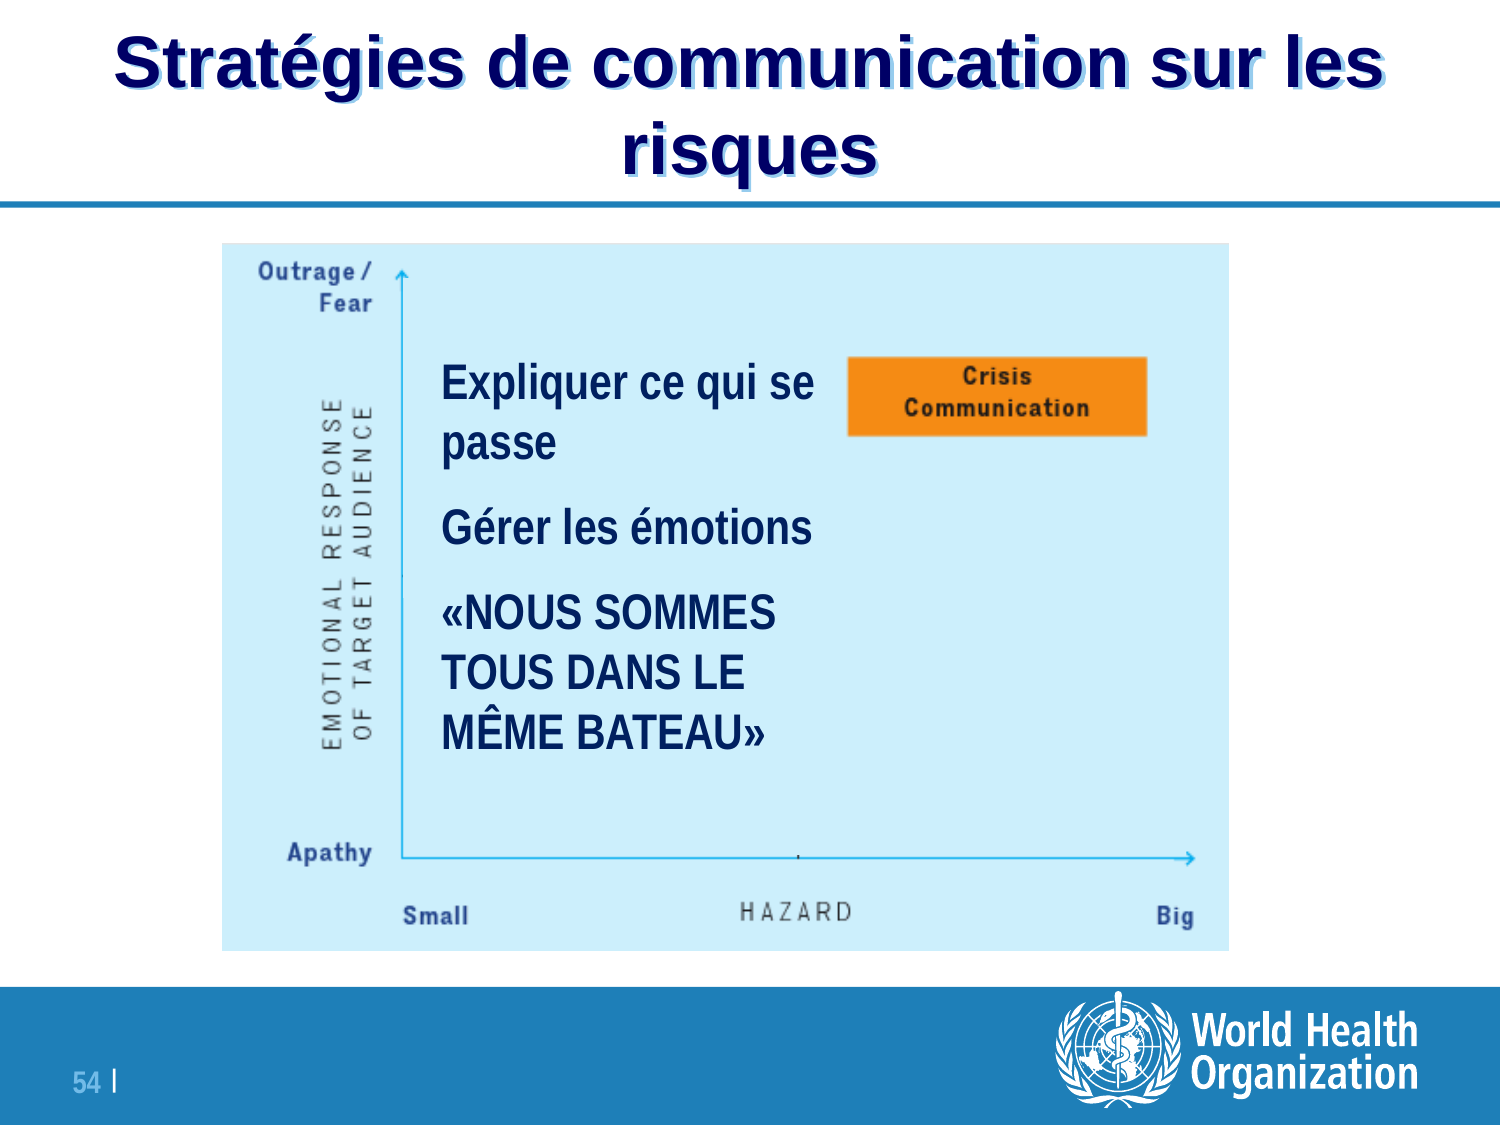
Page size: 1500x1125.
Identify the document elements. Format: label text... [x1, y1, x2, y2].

picture [222, 243, 1229, 952]
title Stratégies de communication sur les risques [0, 0, 1500, 204]
